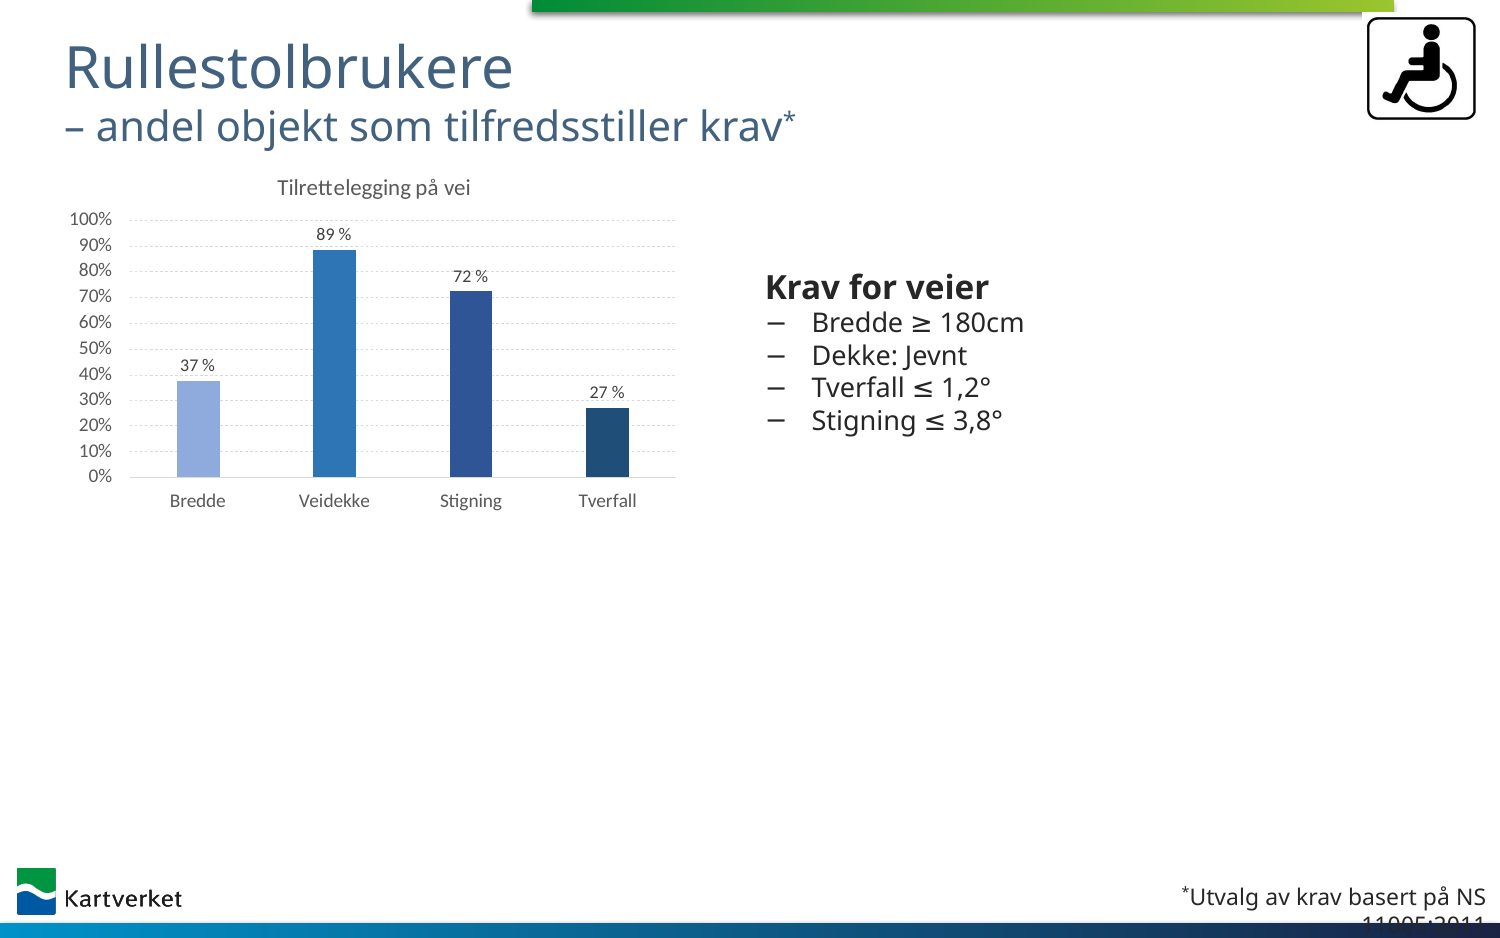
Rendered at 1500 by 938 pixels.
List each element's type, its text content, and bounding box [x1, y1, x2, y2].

text_box Rullestolbrukere – andel objekt som tilfredsstiller krav* [49, 25, 1431, 158]
text_box Krav for veier Bredde ≥ 180cm Dekke: Jevnt Tverfall ≤ 1,2° Stigning ≤ 3,8° [750, 258, 1234, 444]
text_box *Utvalg av krav basert på NS 11005:2011 [1068, 873, 1500, 938]
picture [62, 166, 687, 519]
picture [1362, 12, 1481, 126]
